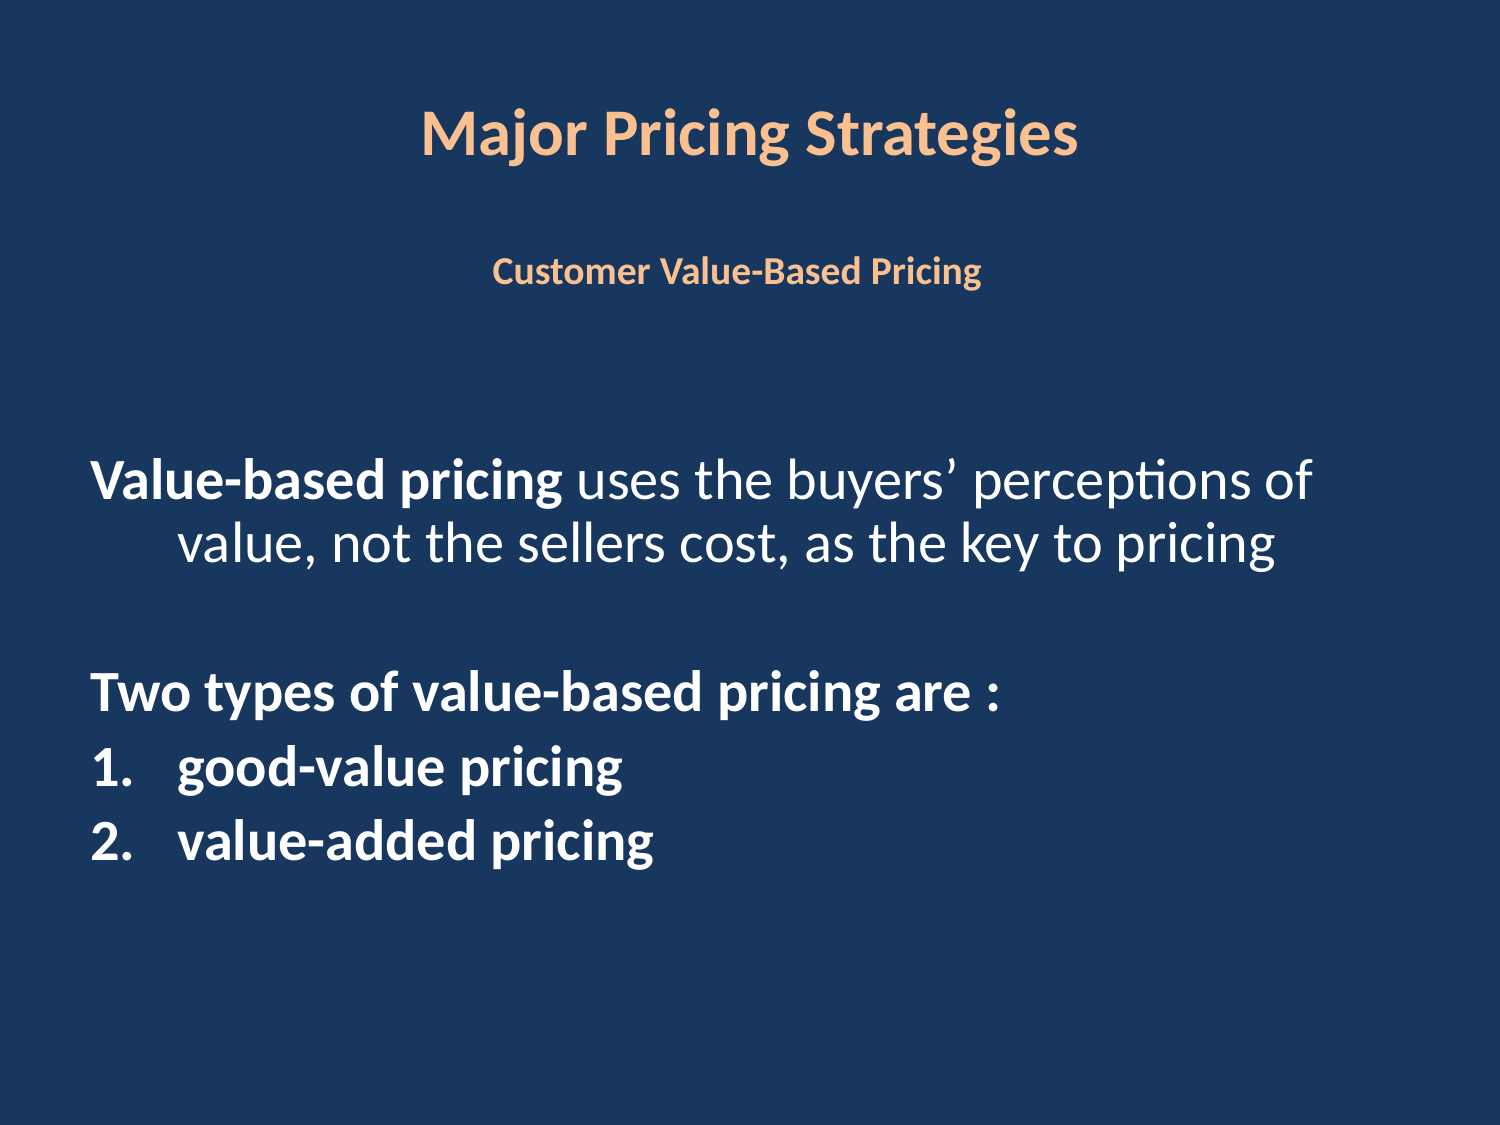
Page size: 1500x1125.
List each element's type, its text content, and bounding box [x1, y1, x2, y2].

title Major Pricing Strategies [0, 37, 1500, 225]
list Customer Value-Based Pricing [150, 237, 1325, 300]
list Value-based pricing uses the buyers’ perceptions of value, not the sellers cost, as the key to pricing Two types of value-based pricing are : good-value pricing value-added pricing [75, 350, 1400, 1050]
